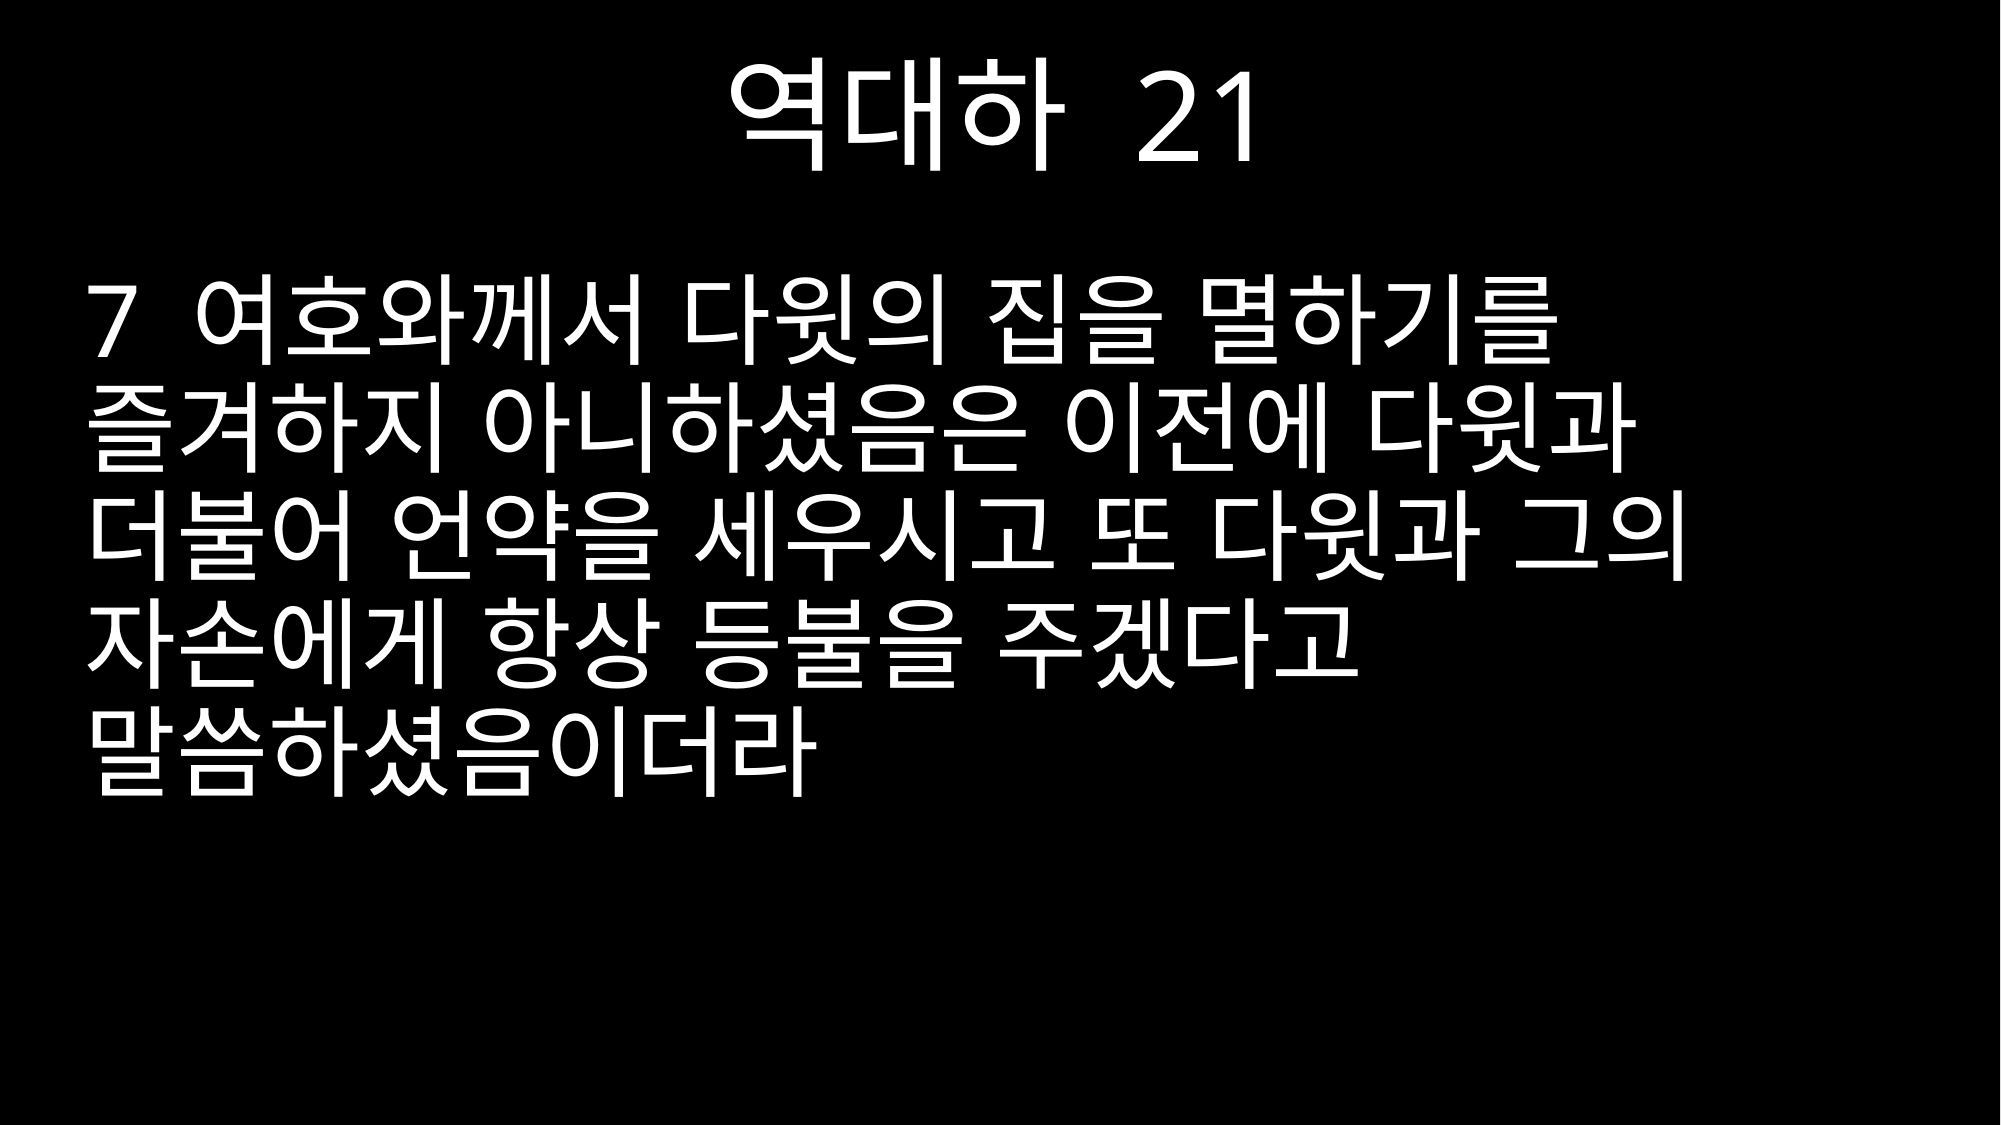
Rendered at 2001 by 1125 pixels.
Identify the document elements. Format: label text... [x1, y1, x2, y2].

list 7 여호와께서 다윗의 집을 멸하기를 즐겨하지 아니하셨음은 이전에 다윗과 더불어 언약을 세우시고 또 다윗과 그의 자손에게 항상 등불을 주겠다고 말씀하셨음이더라 [69, 263, 1953, 423]
footer 역대하 21 [0, 32, 2000, 192]
picture [0, 0, 2001, 1125]
